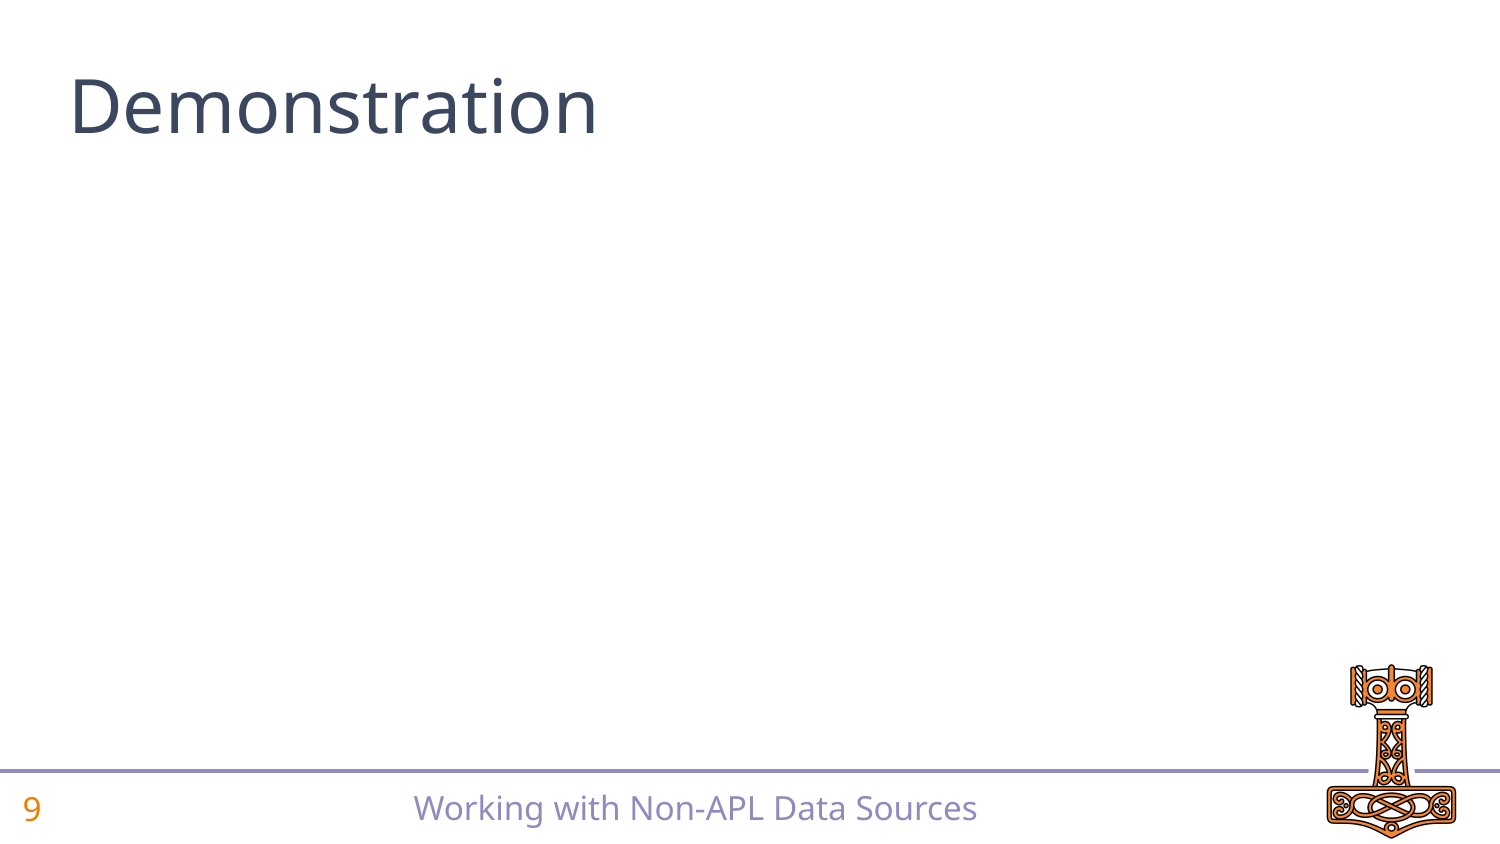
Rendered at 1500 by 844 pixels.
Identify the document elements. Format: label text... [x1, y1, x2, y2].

picture [1320, 655, 1461, 844]
title Demonstration [53, 43, 1203, 157]
